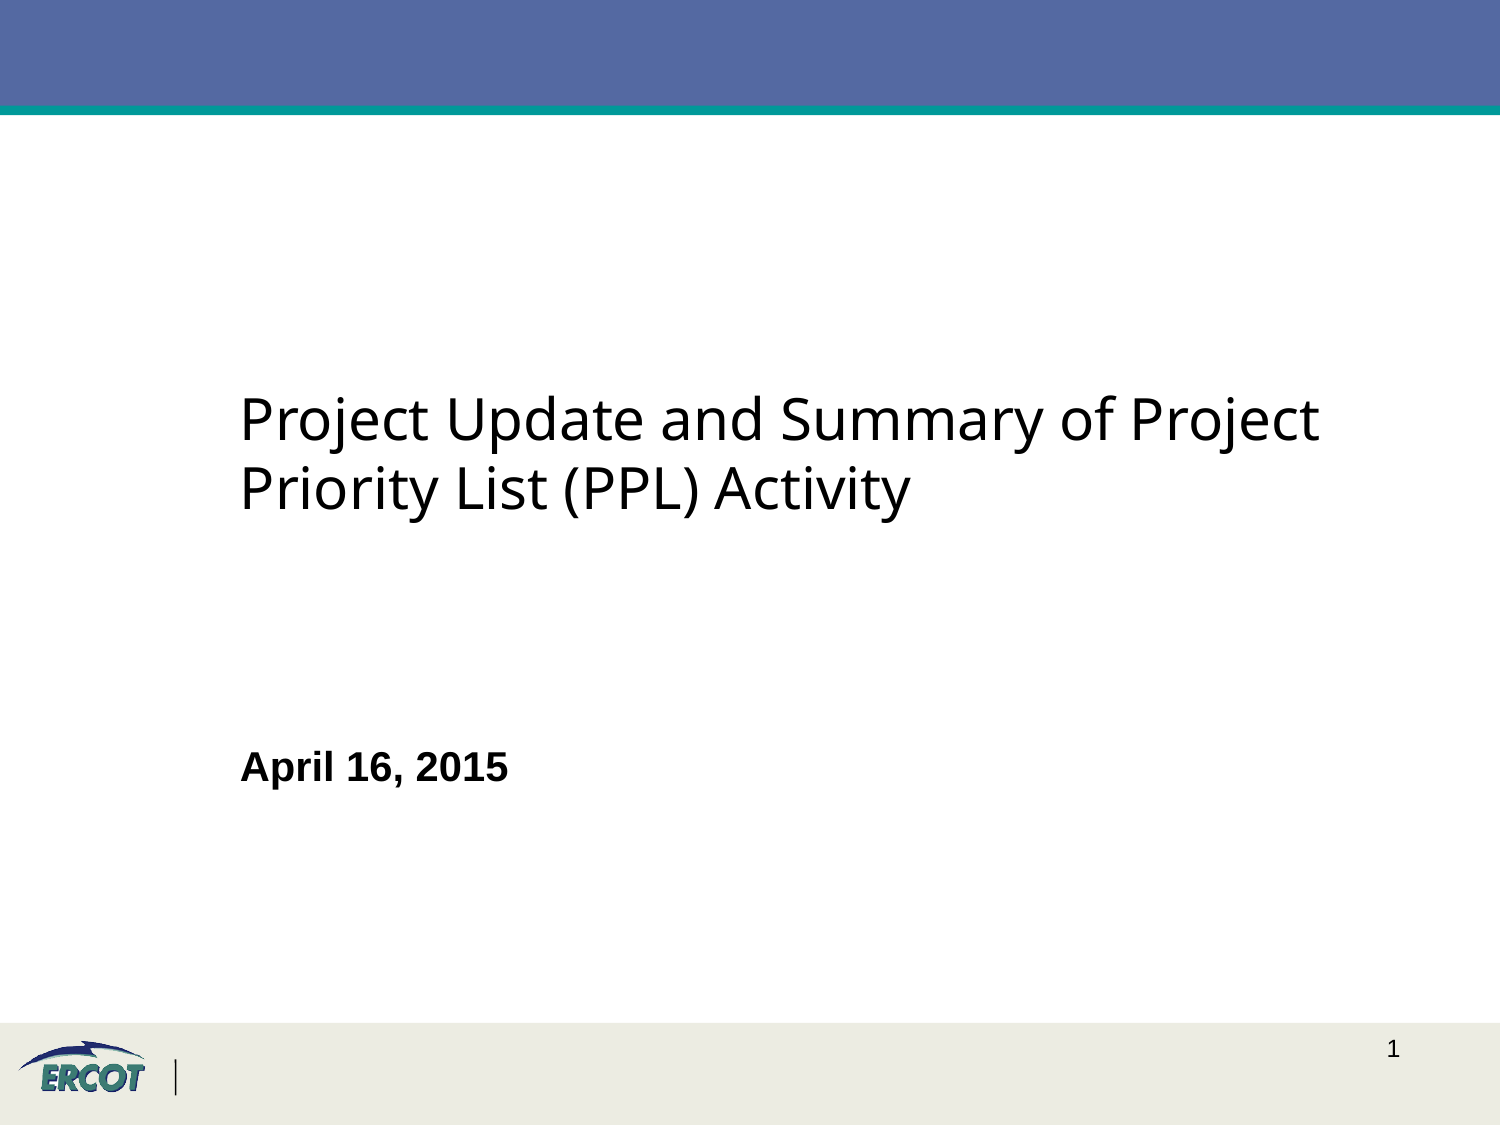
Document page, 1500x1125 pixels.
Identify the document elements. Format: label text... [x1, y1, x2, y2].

text_box Project Update and Summary of Project Priority List (PPL) Activity [224, 349, 1413, 554]
text_box April 16, 2015 [225, 587, 644, 900]
picture [10, 1031, 151, 1111]
